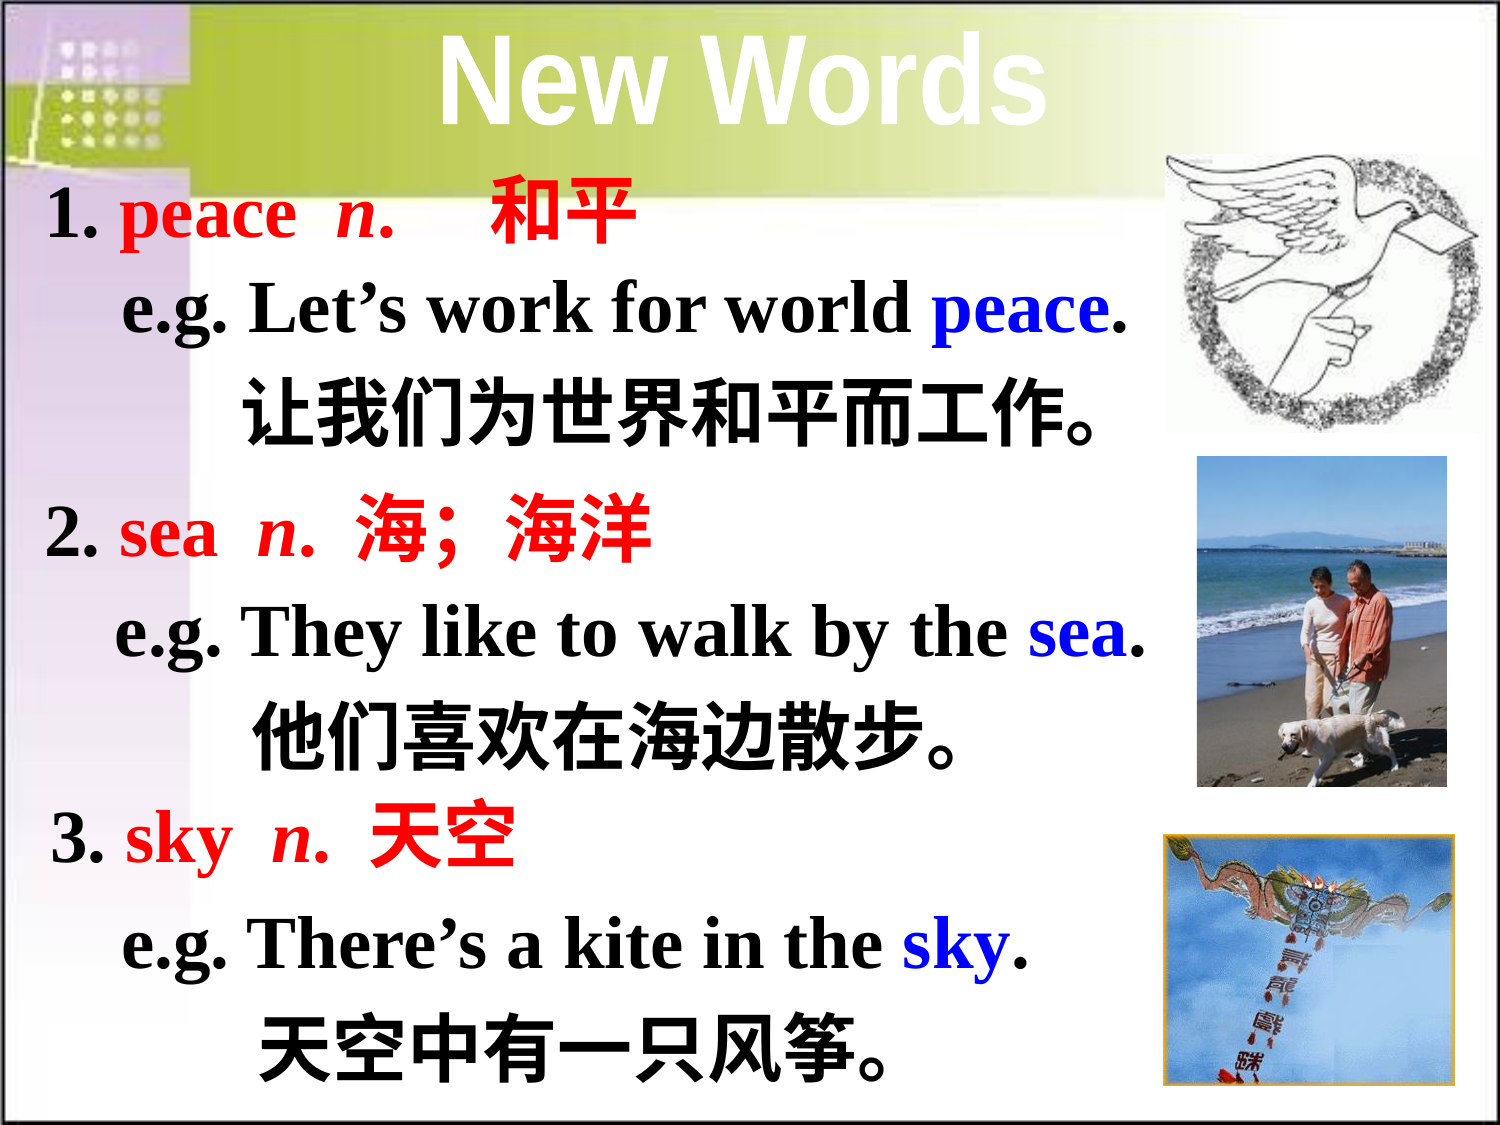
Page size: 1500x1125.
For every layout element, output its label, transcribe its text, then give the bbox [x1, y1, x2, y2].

text_box 1. peace n. 和平 [29, 137, 756, 261]
text_box 2. sea n. 海；海洋 [29, 456, 744, 579]
picture [0, 0, 1500, 1125]
text_box e.g. Let’s work for world peace. 让我们为世界和平而工作。 [106, 231, 1211, 463]
text_box e.g. There’s a kite in the sky. 天空中有一只风筝。 [106, 868, 1057, 1099]
text_box e.g. They like to walk by the sea. 他们喜欢在海边散步。 [100, 555, 1187, 787]
text_box 3. sky n. 天空 [35, 761, 715, 885]
